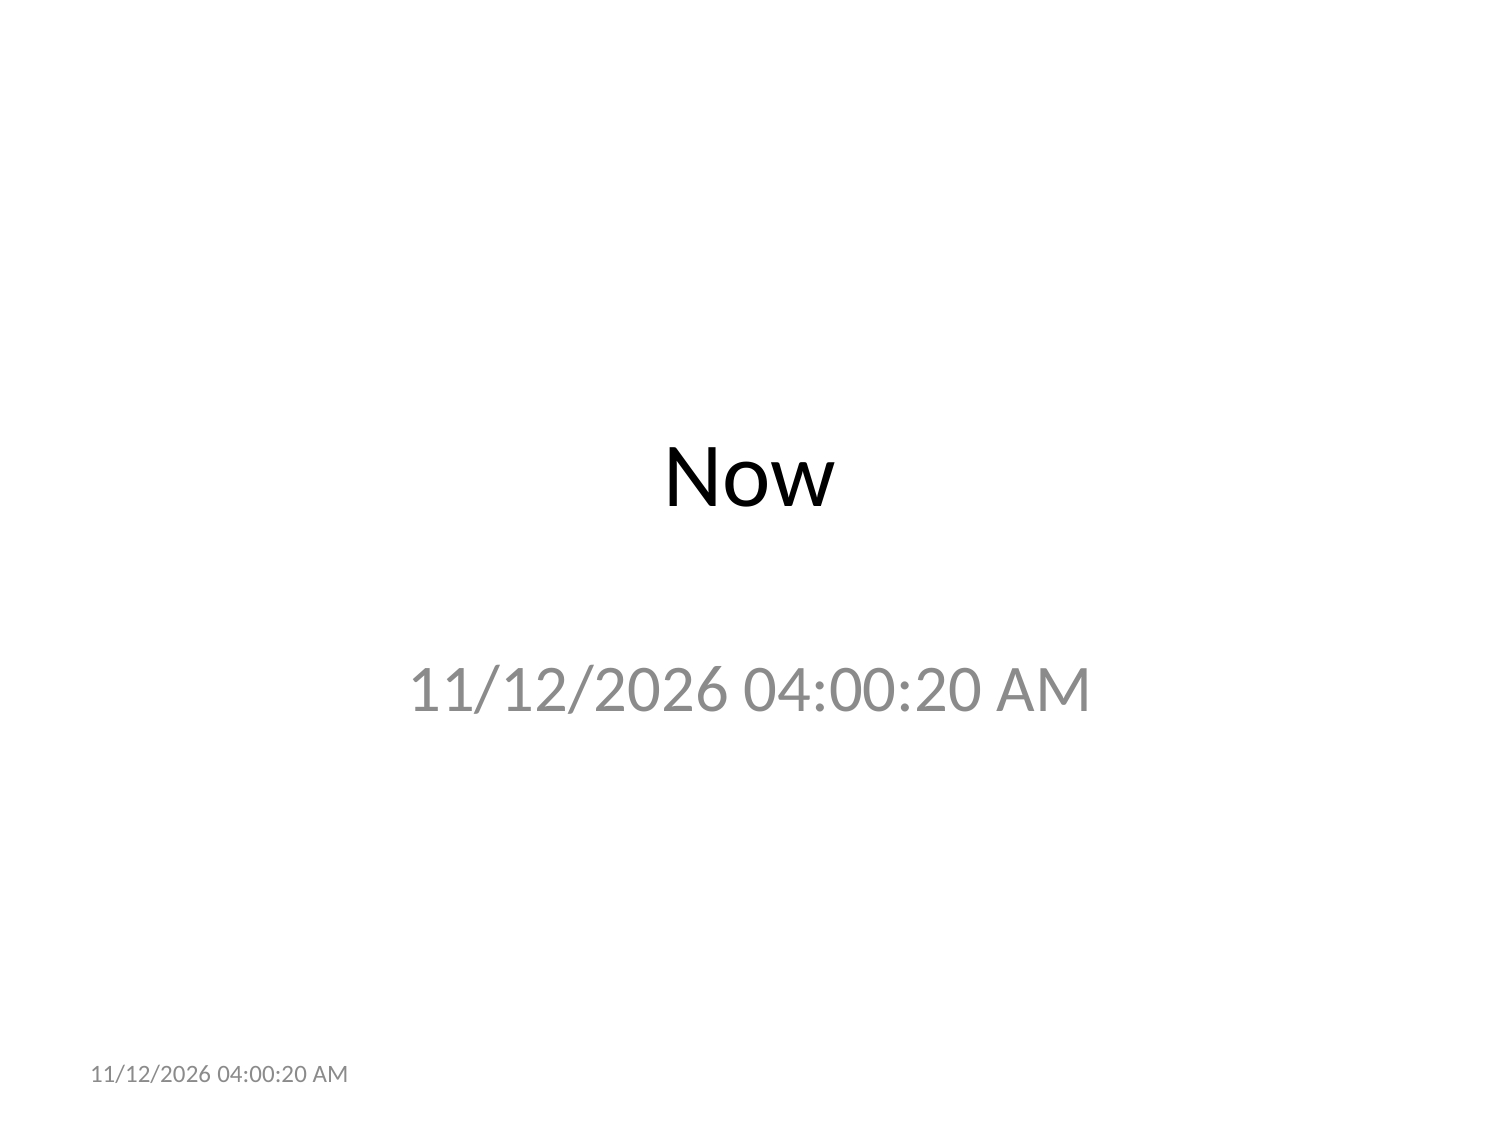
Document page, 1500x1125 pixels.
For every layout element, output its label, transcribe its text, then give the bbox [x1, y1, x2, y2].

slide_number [75, 1042, 425, 1103]
title Now [112, 349, 1388, 591]
subtitle 2011-12-19 10:20:04 AM [225, 637, 1275, 925]
